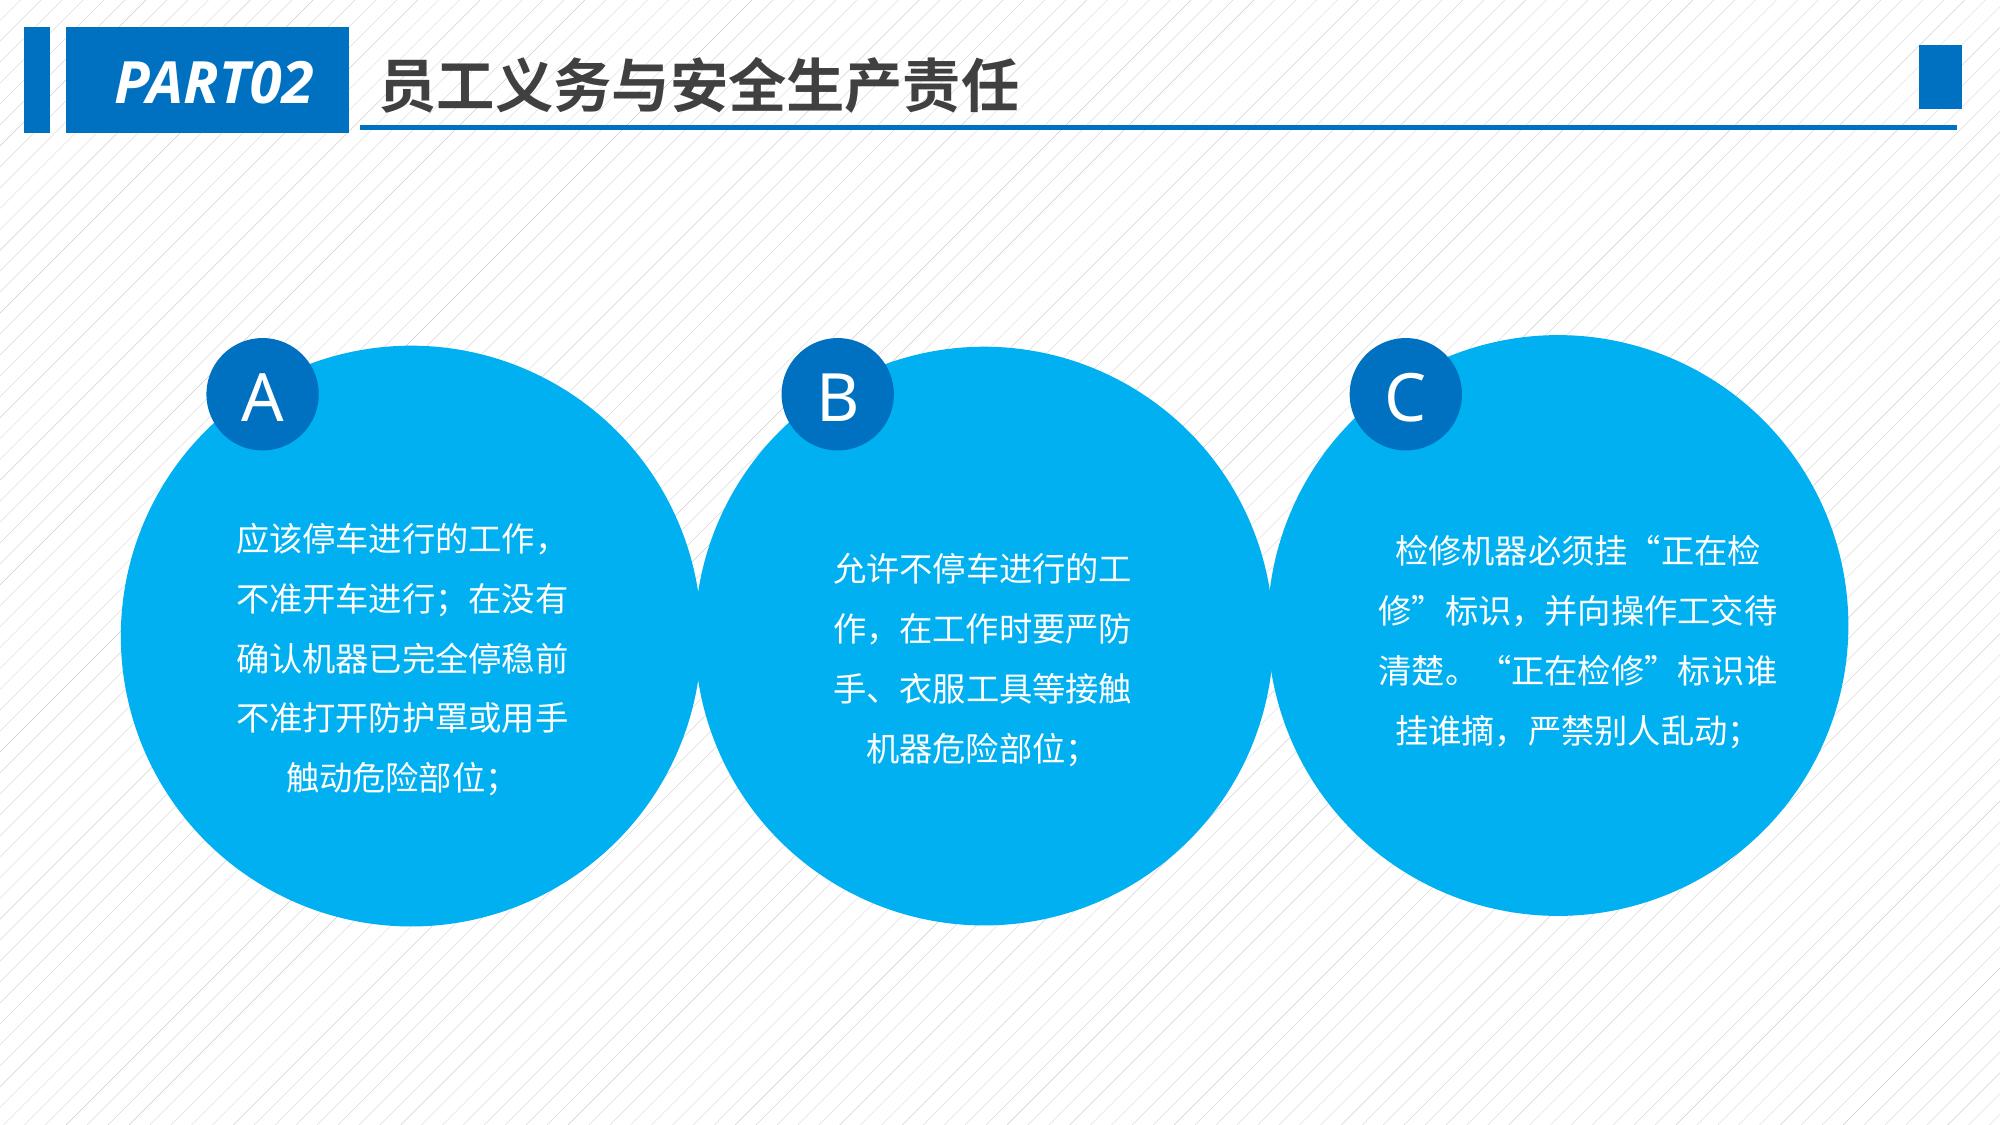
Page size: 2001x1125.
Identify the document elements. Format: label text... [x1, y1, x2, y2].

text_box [25, 28, 1961, 132]
text_box A [206, 338, 319, 451]
text_box 应该停车进行的工作，不准开车进行；在没有确认机器已完全停稳前不准打开防护罩或用手触动危险部位； [207, 490, 598, 805]
text_box 检修机器必须挂“正在检修”标识，并向操作工交待清楚。“正在检修”标识谁挂谁摘，严禁别人乱动； [1357, 503, 1799, 758]
text_box [1267, 335, 1849, 916]
text_box [120, 345, 698, 927]
text_box 允许不停车进行的工作，在工作时要严防手、衣服工具等接触机器危险部位； [810, 520, 1155, 776]
text_box B [781, 338, 894, 451]
text_box C [1349, 338, 1462, 451]
text_box [693, 345, 1272, 927]
